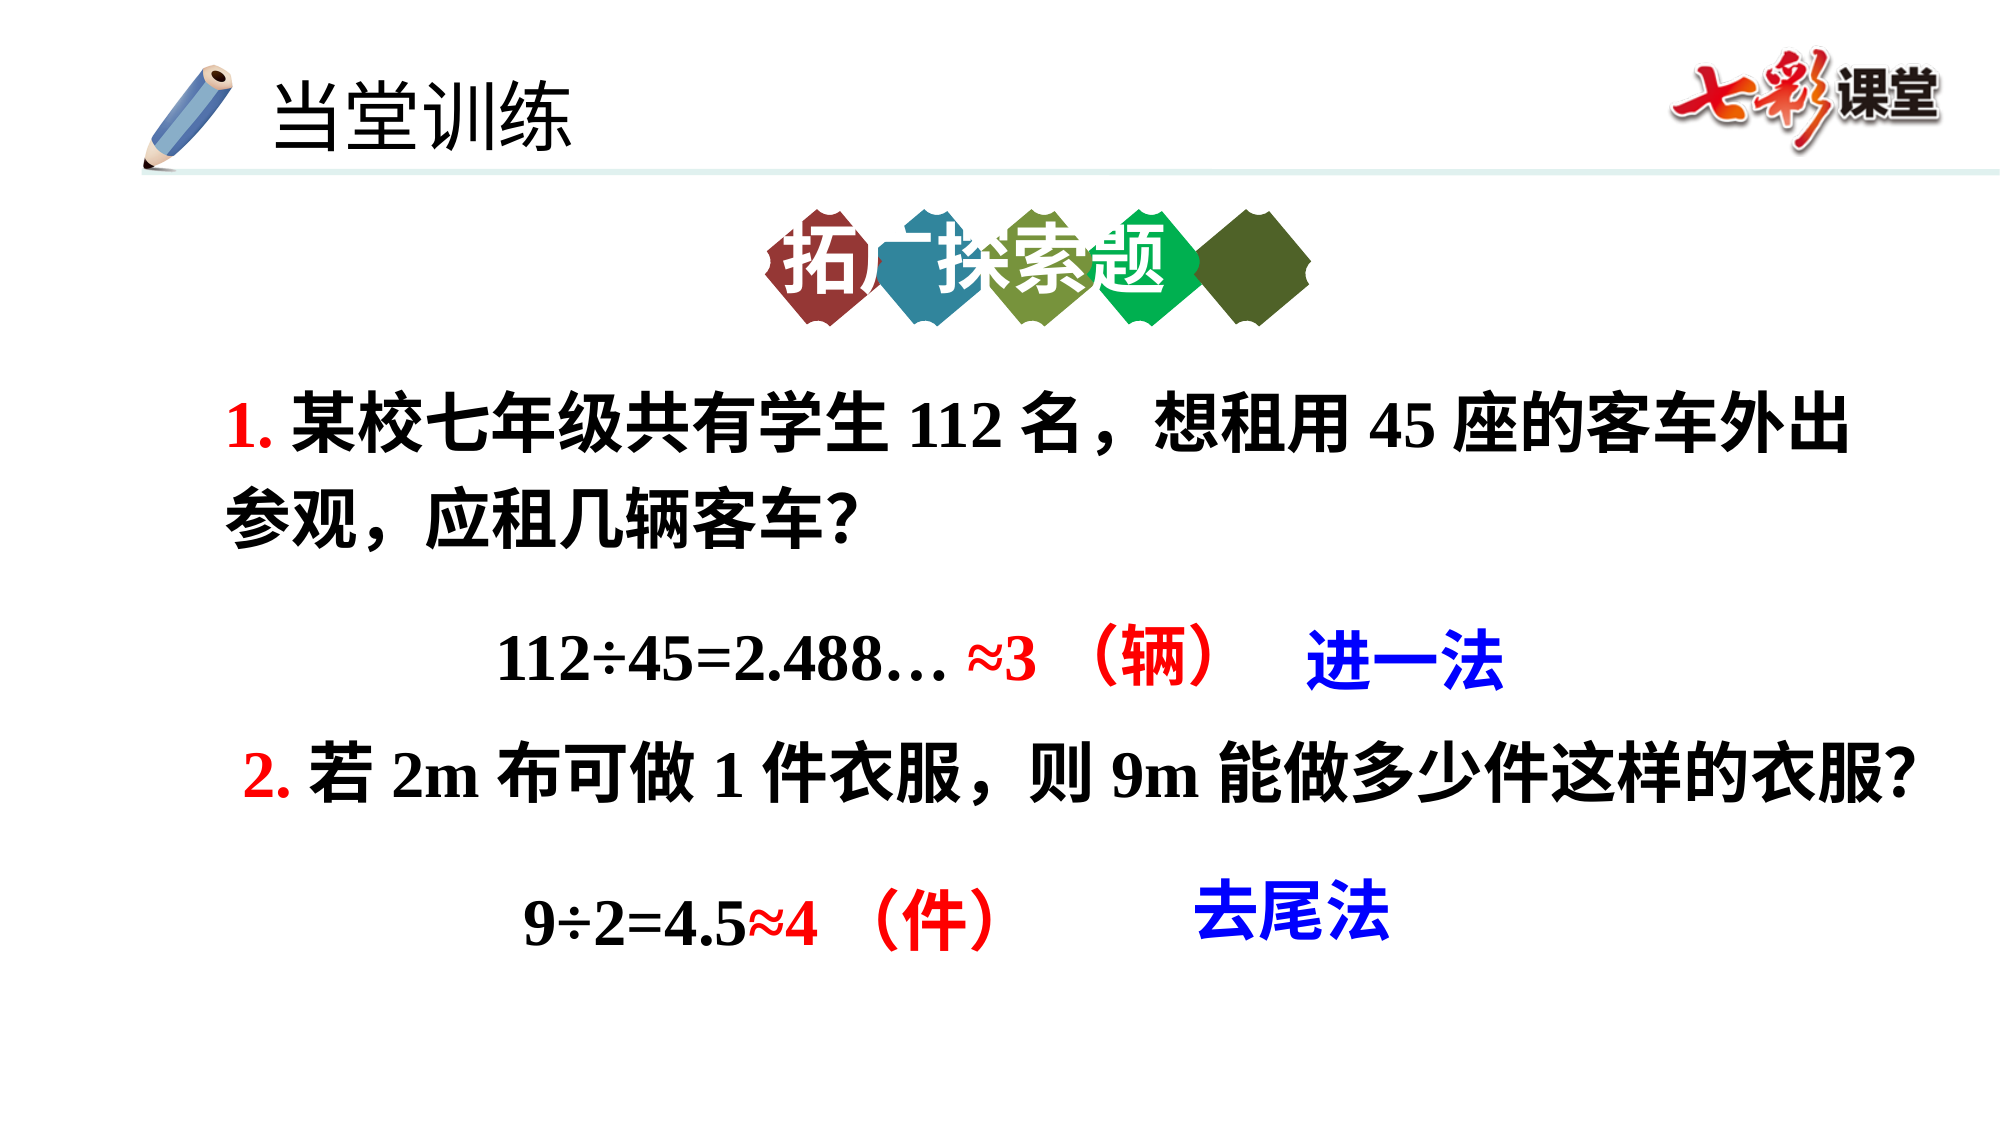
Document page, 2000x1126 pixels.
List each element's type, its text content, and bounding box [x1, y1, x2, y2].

text_box 2.若2m布可做1件衣服，则9m能做多少件这样的衣服？ [222, 721, 1948, 821]
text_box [766, 203, 1309, 318]
picture [133, 42, 242, 195]
picture [1666, 42, 1948, 157]
text_box 1.某校七年级共有学生112名，想租用45座的客车外出参观，应租几辆客车？ [204, 355, 1917, 567]
text_box 112÷45=2.488… ≈3（辆） [475, 603, 1278, 704]
text_box 进一法 [1285, 608, 1527, 709]
text_box 去尾法 [1172, 858, 1413, 959]
text_box 9÷2=4.5≈4（件） [503, 868, 1105, 969]
